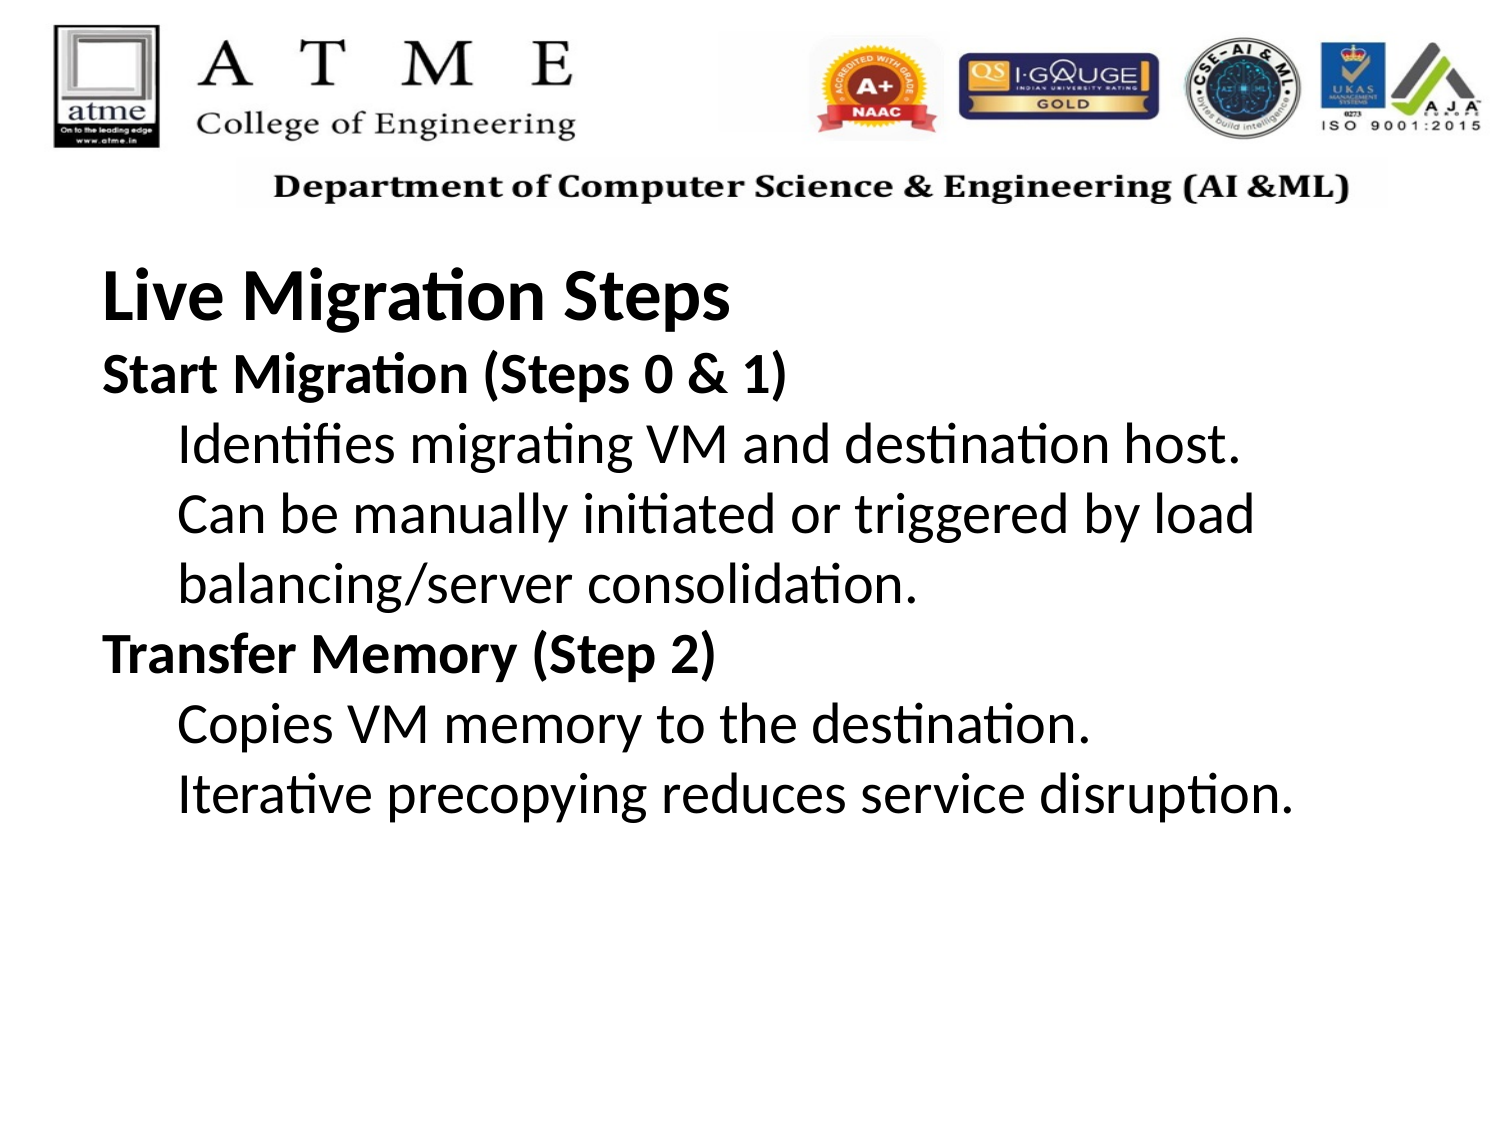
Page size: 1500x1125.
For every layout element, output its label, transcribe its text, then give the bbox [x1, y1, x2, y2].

picture [24, 0, 1500, 226]
text_box Live Migration Steps Start Migration (Steps 0 & 1) Identifies migrating VM and destination host. Can be manually initiated or triggered by load balancing/server consolidation. Transfer Memory (Step 2) Copies VM memory to the destination. Iterative precopying reduces service disruption. [87, 237, 1388, 833]
